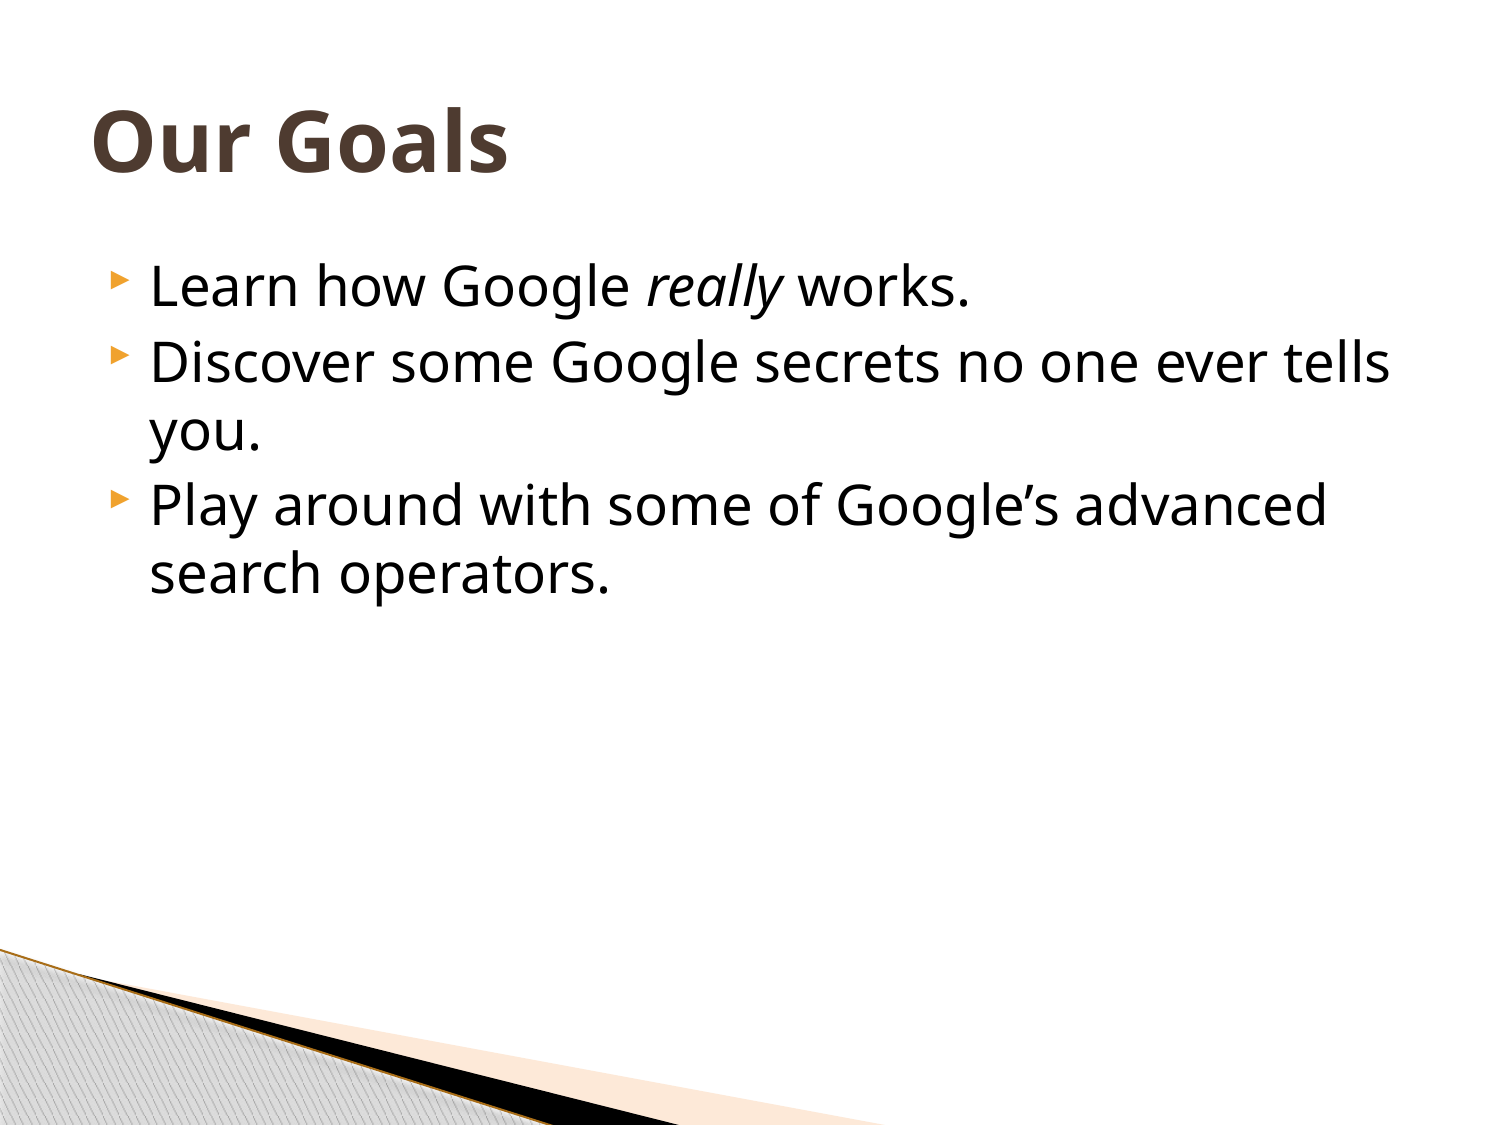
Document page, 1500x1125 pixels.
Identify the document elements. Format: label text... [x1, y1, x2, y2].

title Our Goals [75, 45, 1425, 233]
list Learn how Google really works. Discover some Google secrets no one ever tells you. Play around with some of Google’s advanced search operators. [75, 243, 1425, 986]
